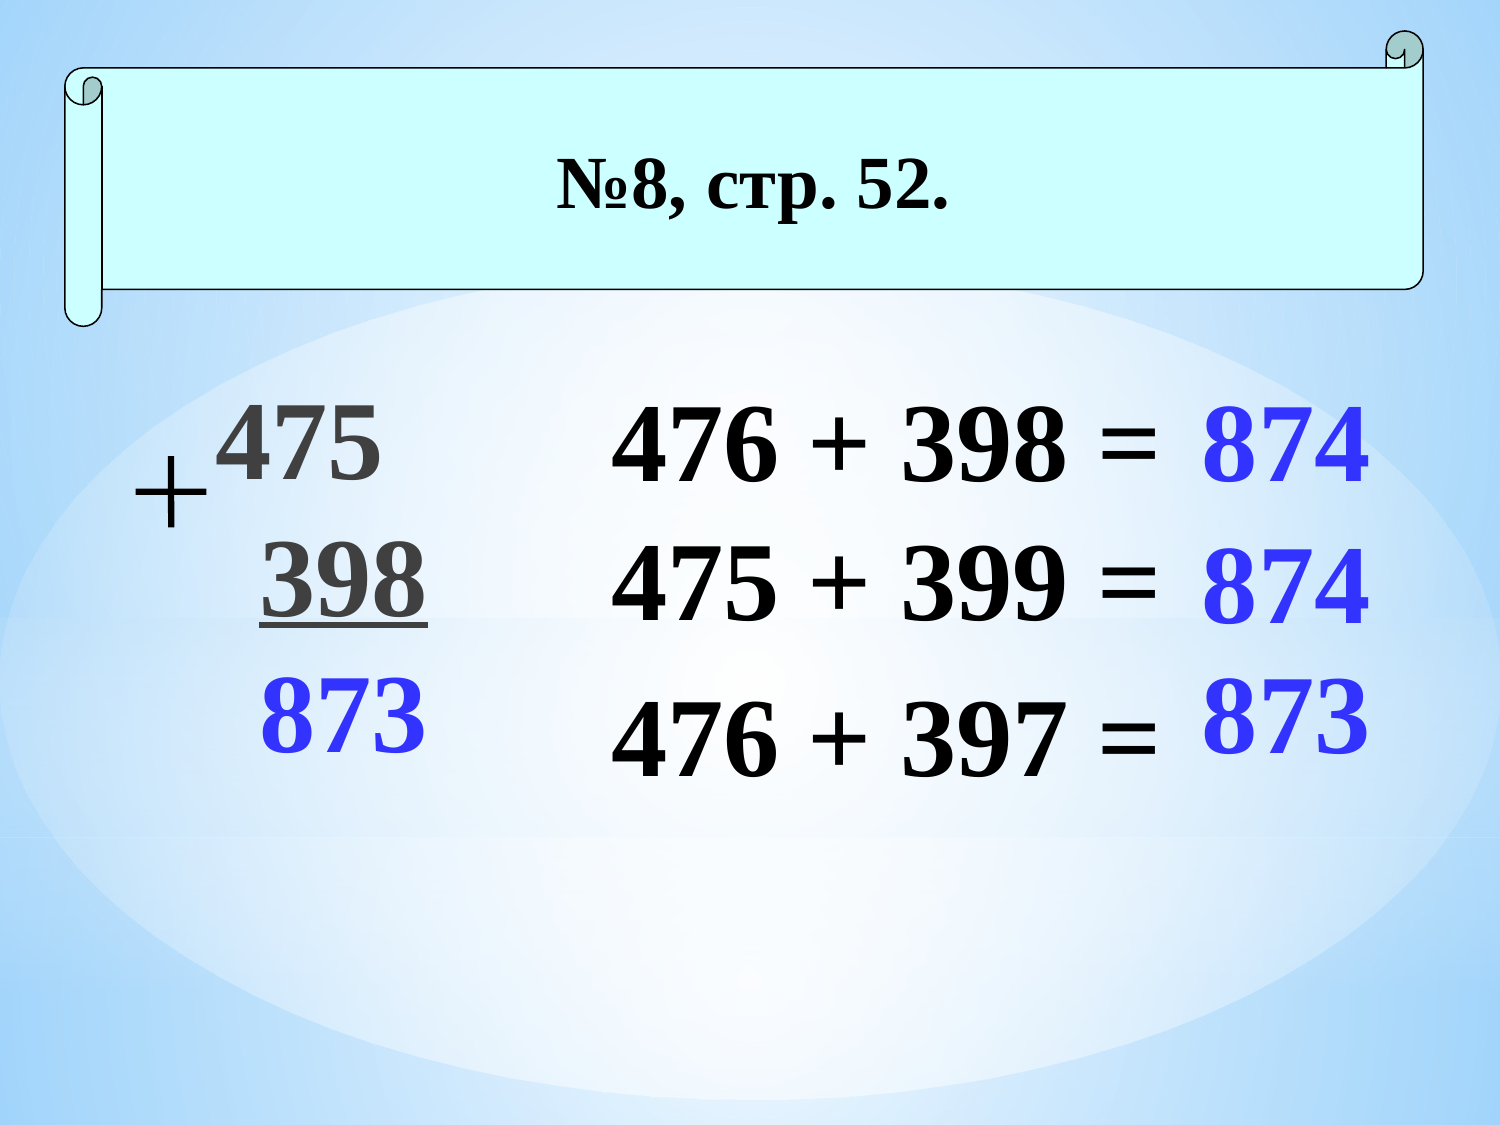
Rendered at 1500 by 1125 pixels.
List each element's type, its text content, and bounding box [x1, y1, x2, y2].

list 475 398 873 [123, 385, 538, 858]
text_box 874 [1187, 503, 1412, 633]
text_box 475 + 399 = [596, 527, 1187, 650]
text_box 873 [1187, 633, 1412, 783]
text_box 874 [1187, 361, 1412, 503]
text_box №8, стр. 52. [64, 30, 1424, 327]
text_box 476 + 397 = [596, 656, 1199, 807]
text_box 476 + 398 = [596, 361, 1187, 512]
